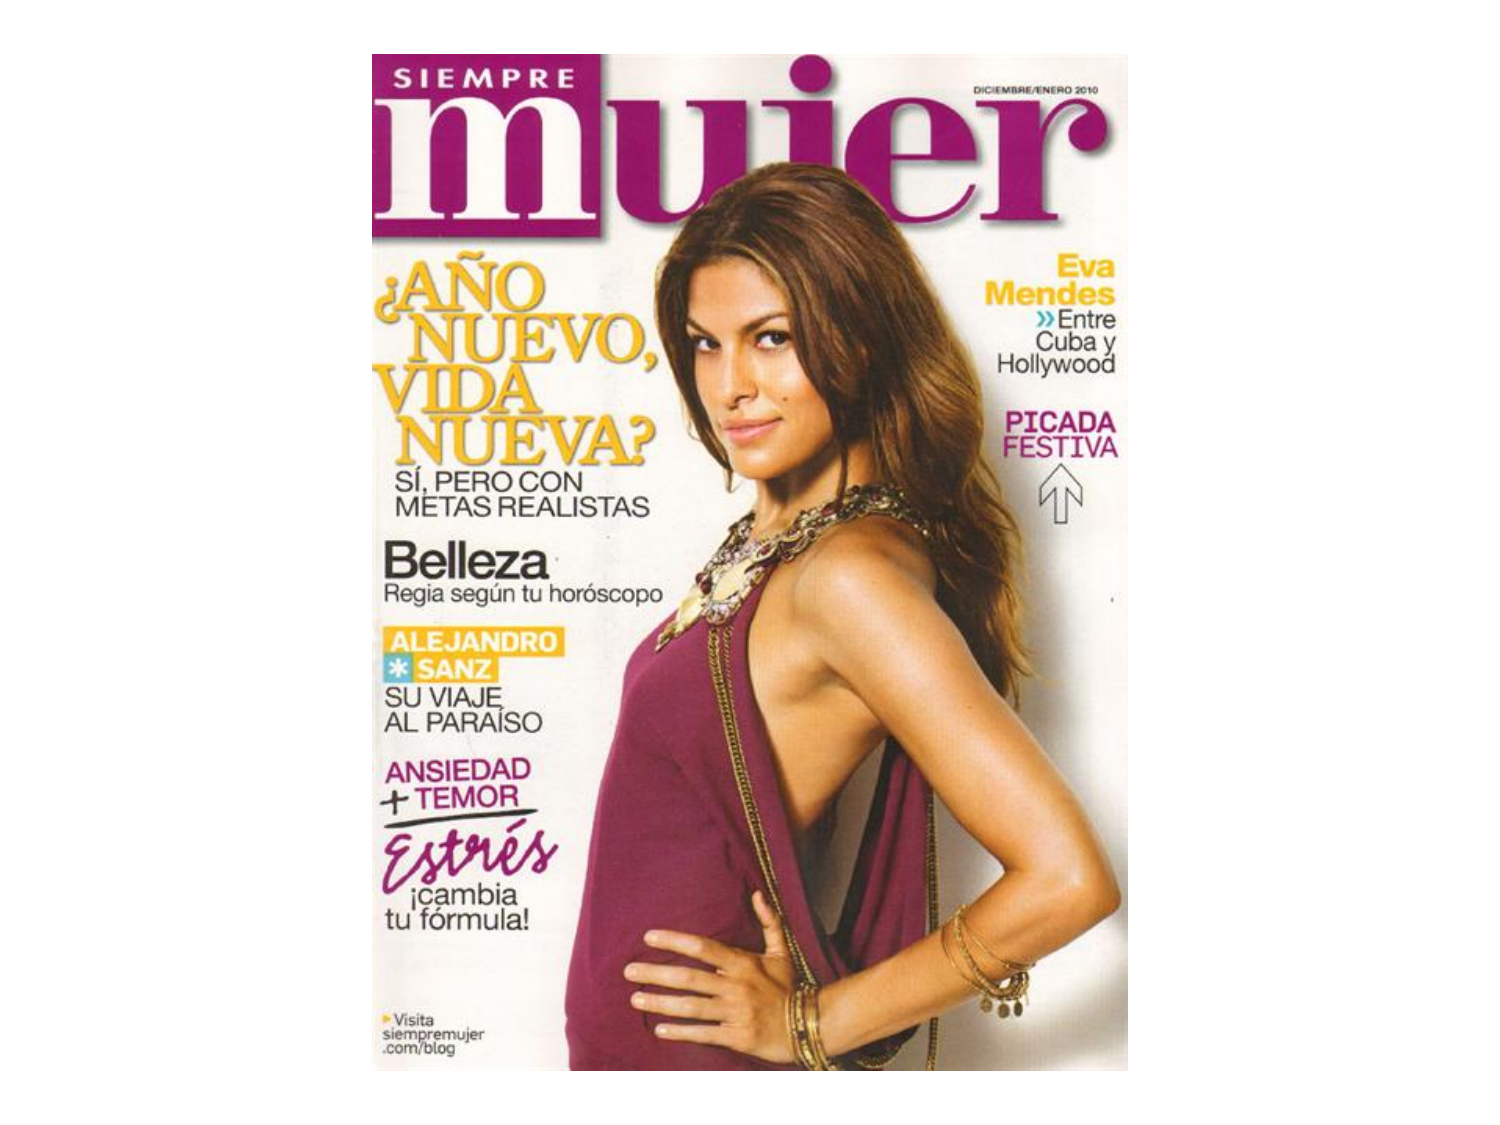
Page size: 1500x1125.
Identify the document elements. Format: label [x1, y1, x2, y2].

picture [372, 54, 1128, 1071]
